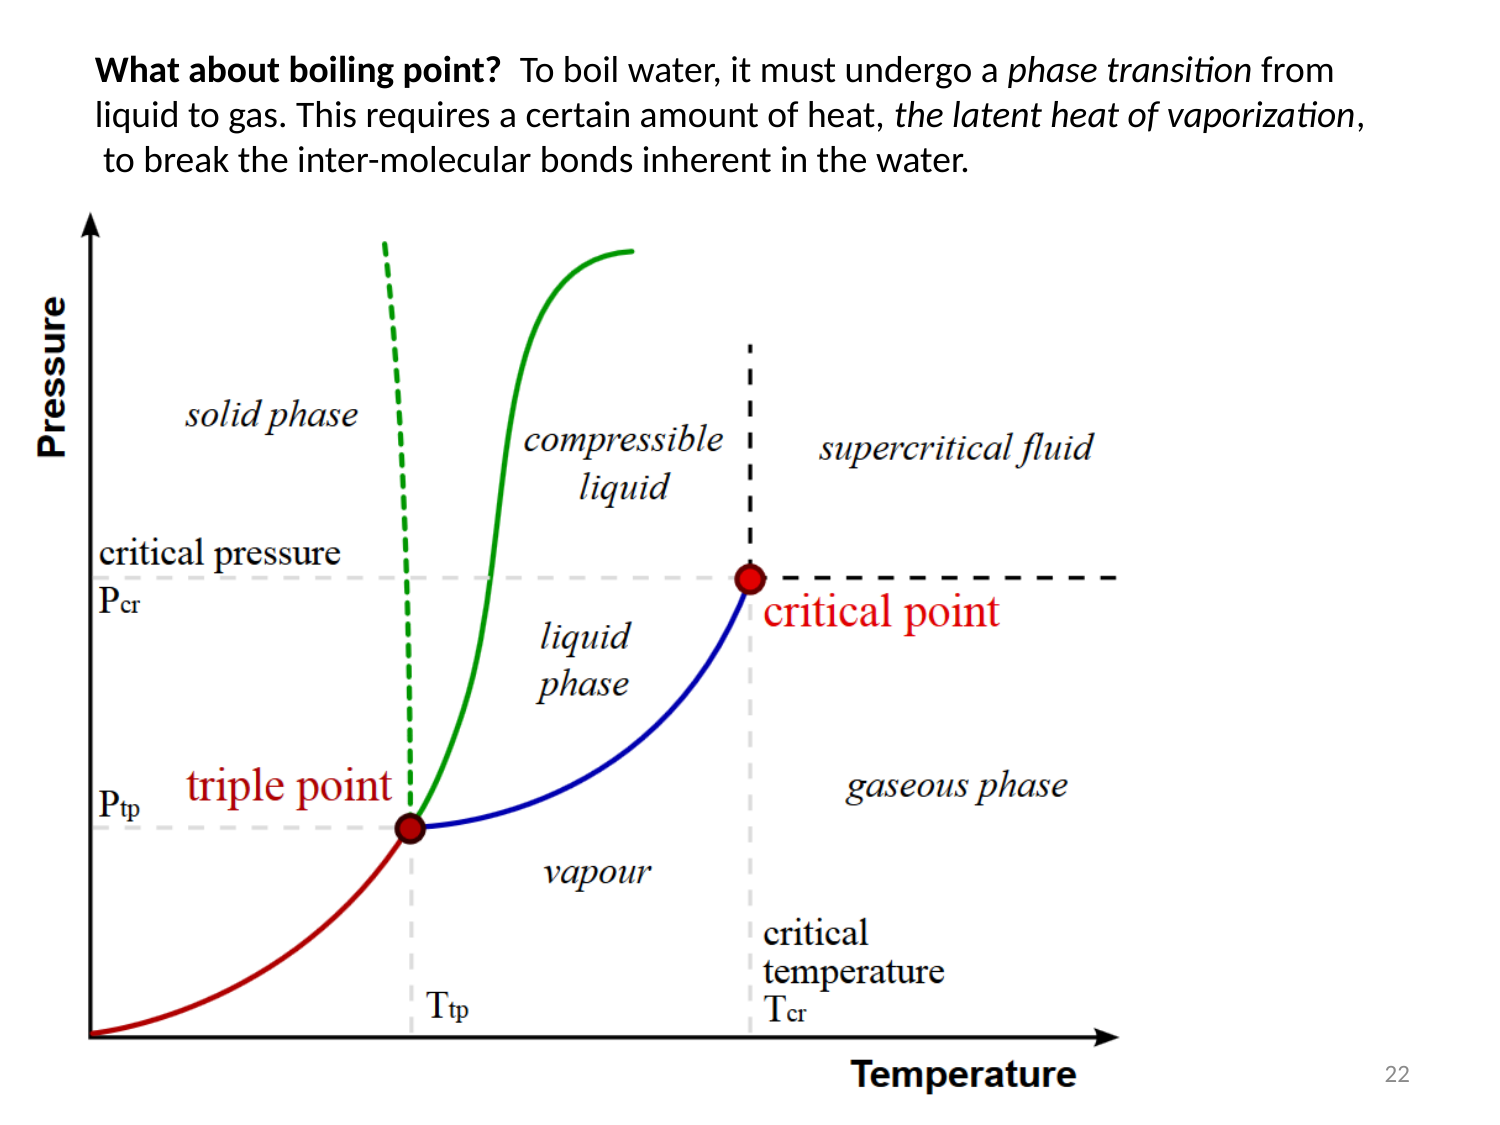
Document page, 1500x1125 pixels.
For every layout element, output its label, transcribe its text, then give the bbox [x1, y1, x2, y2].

slide_number 22 [1148, 1042, 1425, 1103]
picture [24, 187, 1144, 1125]
text_box What about boiling point? To boil water, it must undergo a phase transition from liquid to gas. This requires a certain amount of heat, the latent heat of vaporization, to break the inter-molecular bonds inherent in the water. [79, 37, 1381, 188]
